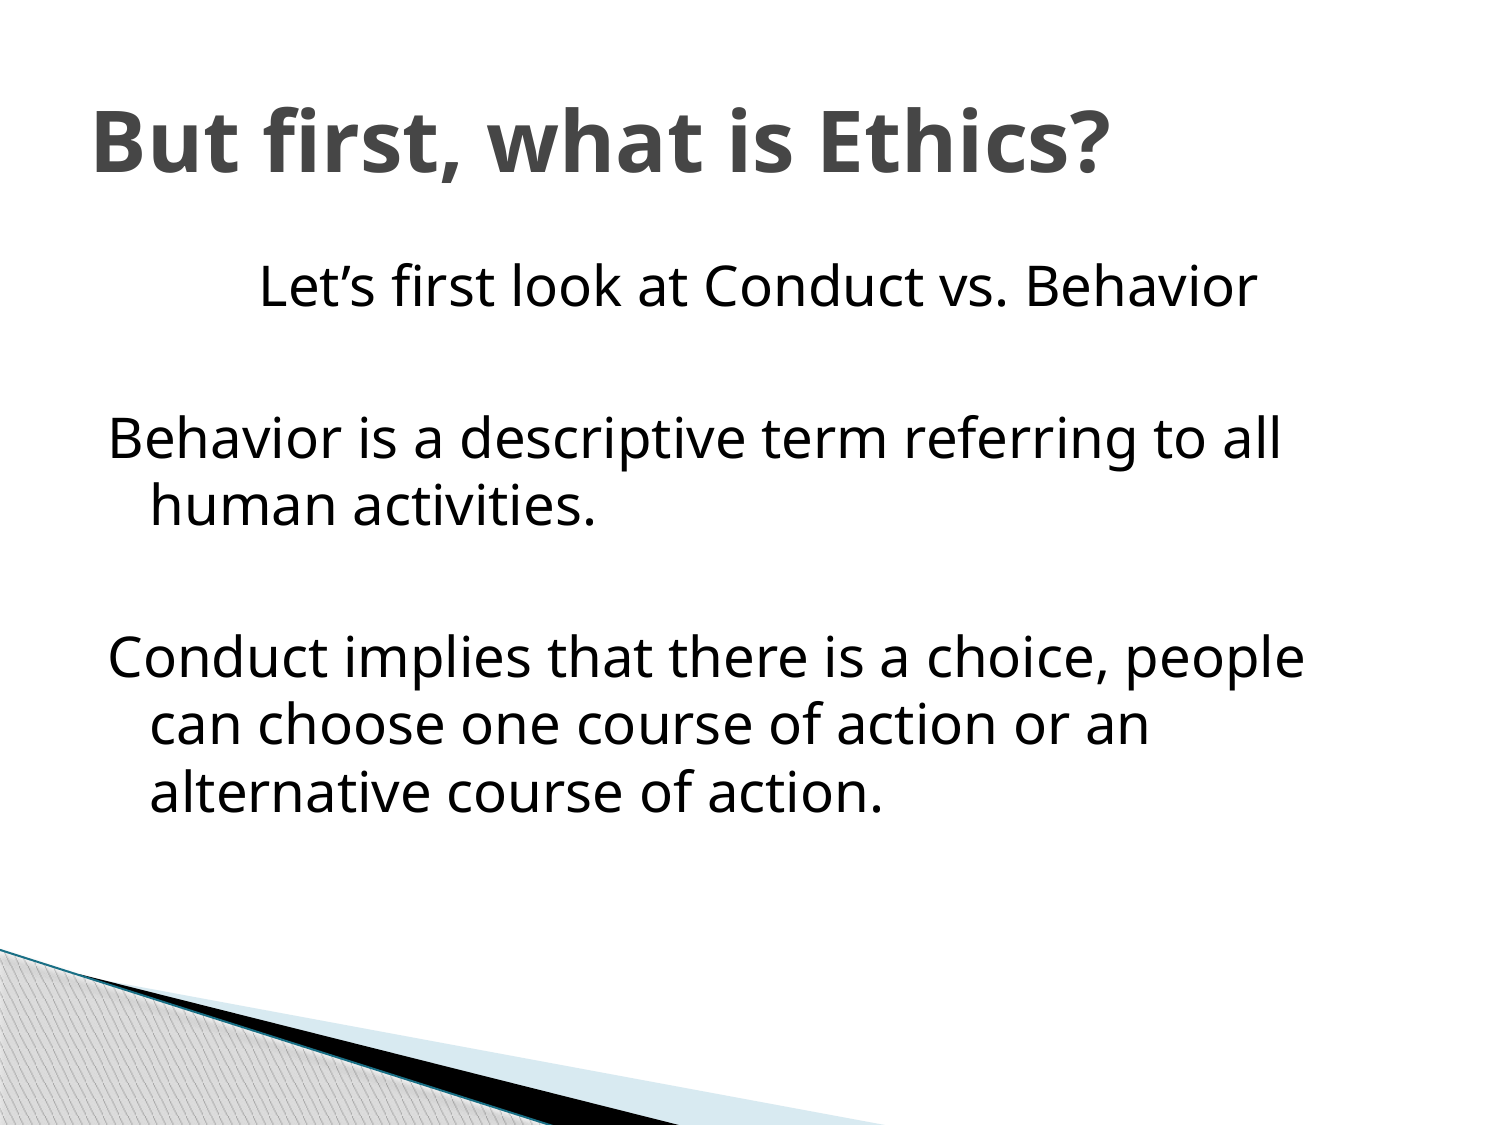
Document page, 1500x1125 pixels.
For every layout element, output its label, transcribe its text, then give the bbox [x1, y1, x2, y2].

list Let’s first look at Conduct vs. Behavior Behavior is a descriptive term referring to all human activities. Conduct implies that there is a choice, people can choose one course of action or an alternative course of action. [75, 243, 1425, 986]
title But first, what is Ethics? [75, 45, 1425, 233]
